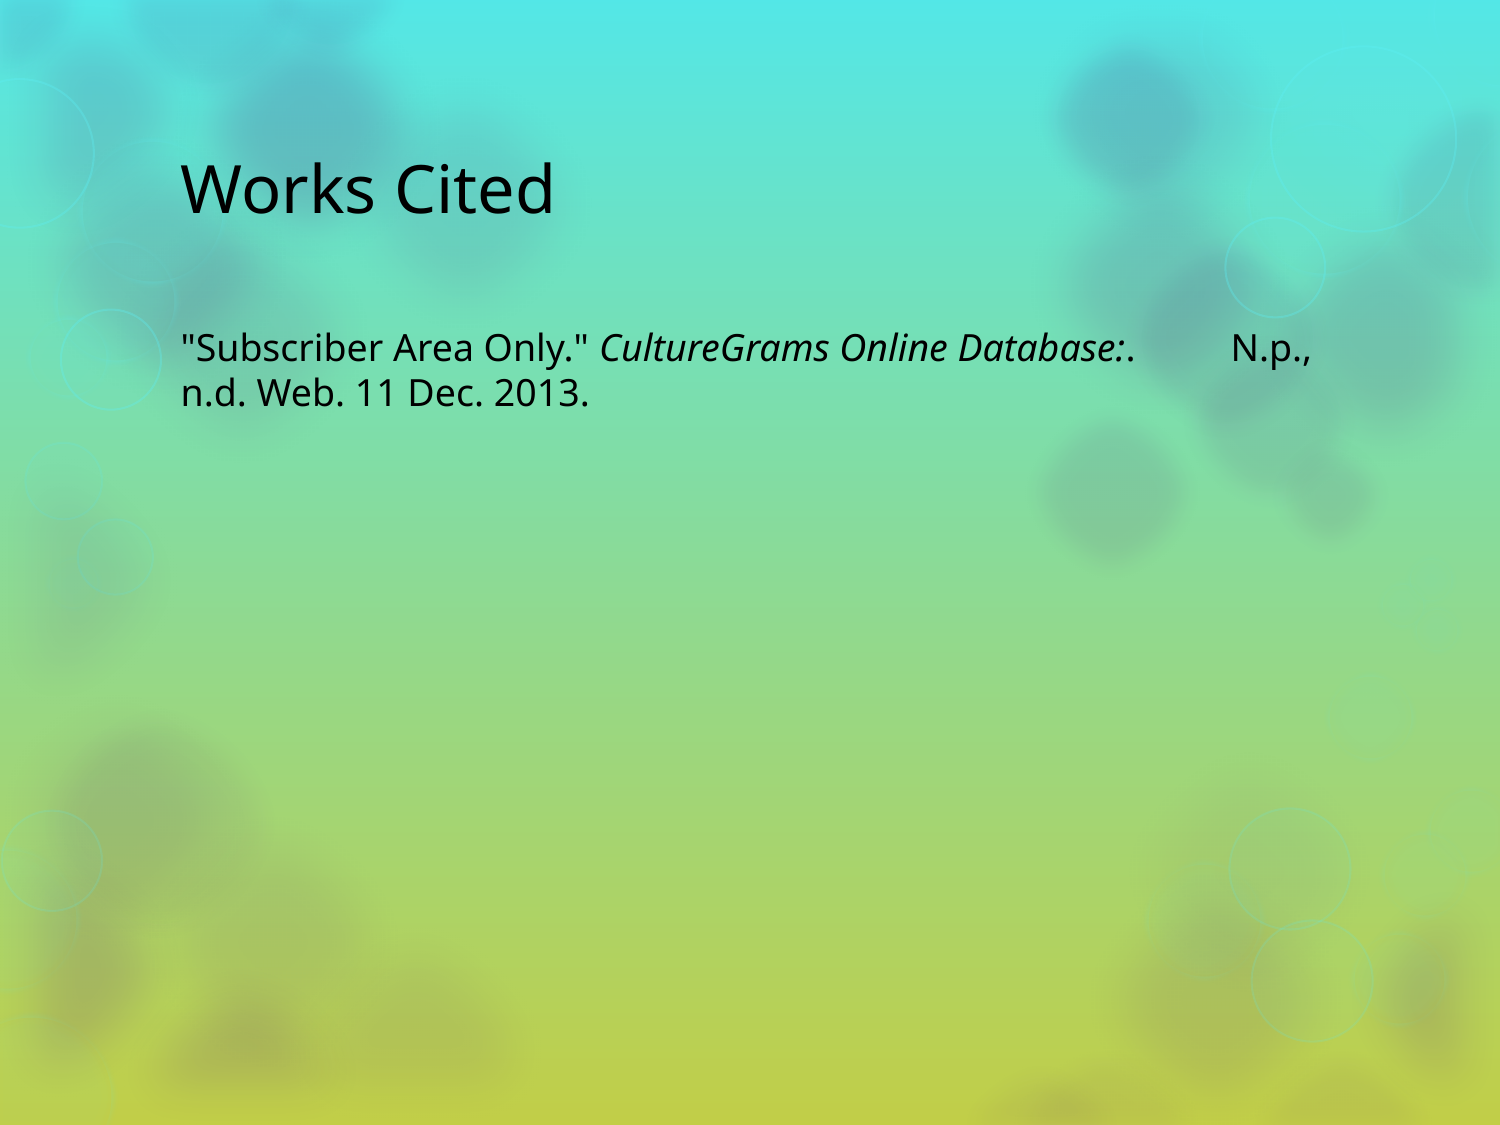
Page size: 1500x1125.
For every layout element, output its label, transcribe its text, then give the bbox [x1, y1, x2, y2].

title Works Cited [165, 110, 1335, 263]
list "Subscriber Area Only." CultureGrams Online Database:. N.p., n.d. Web. 11 Dec. 2013. [165, 296, 1335, 962]
